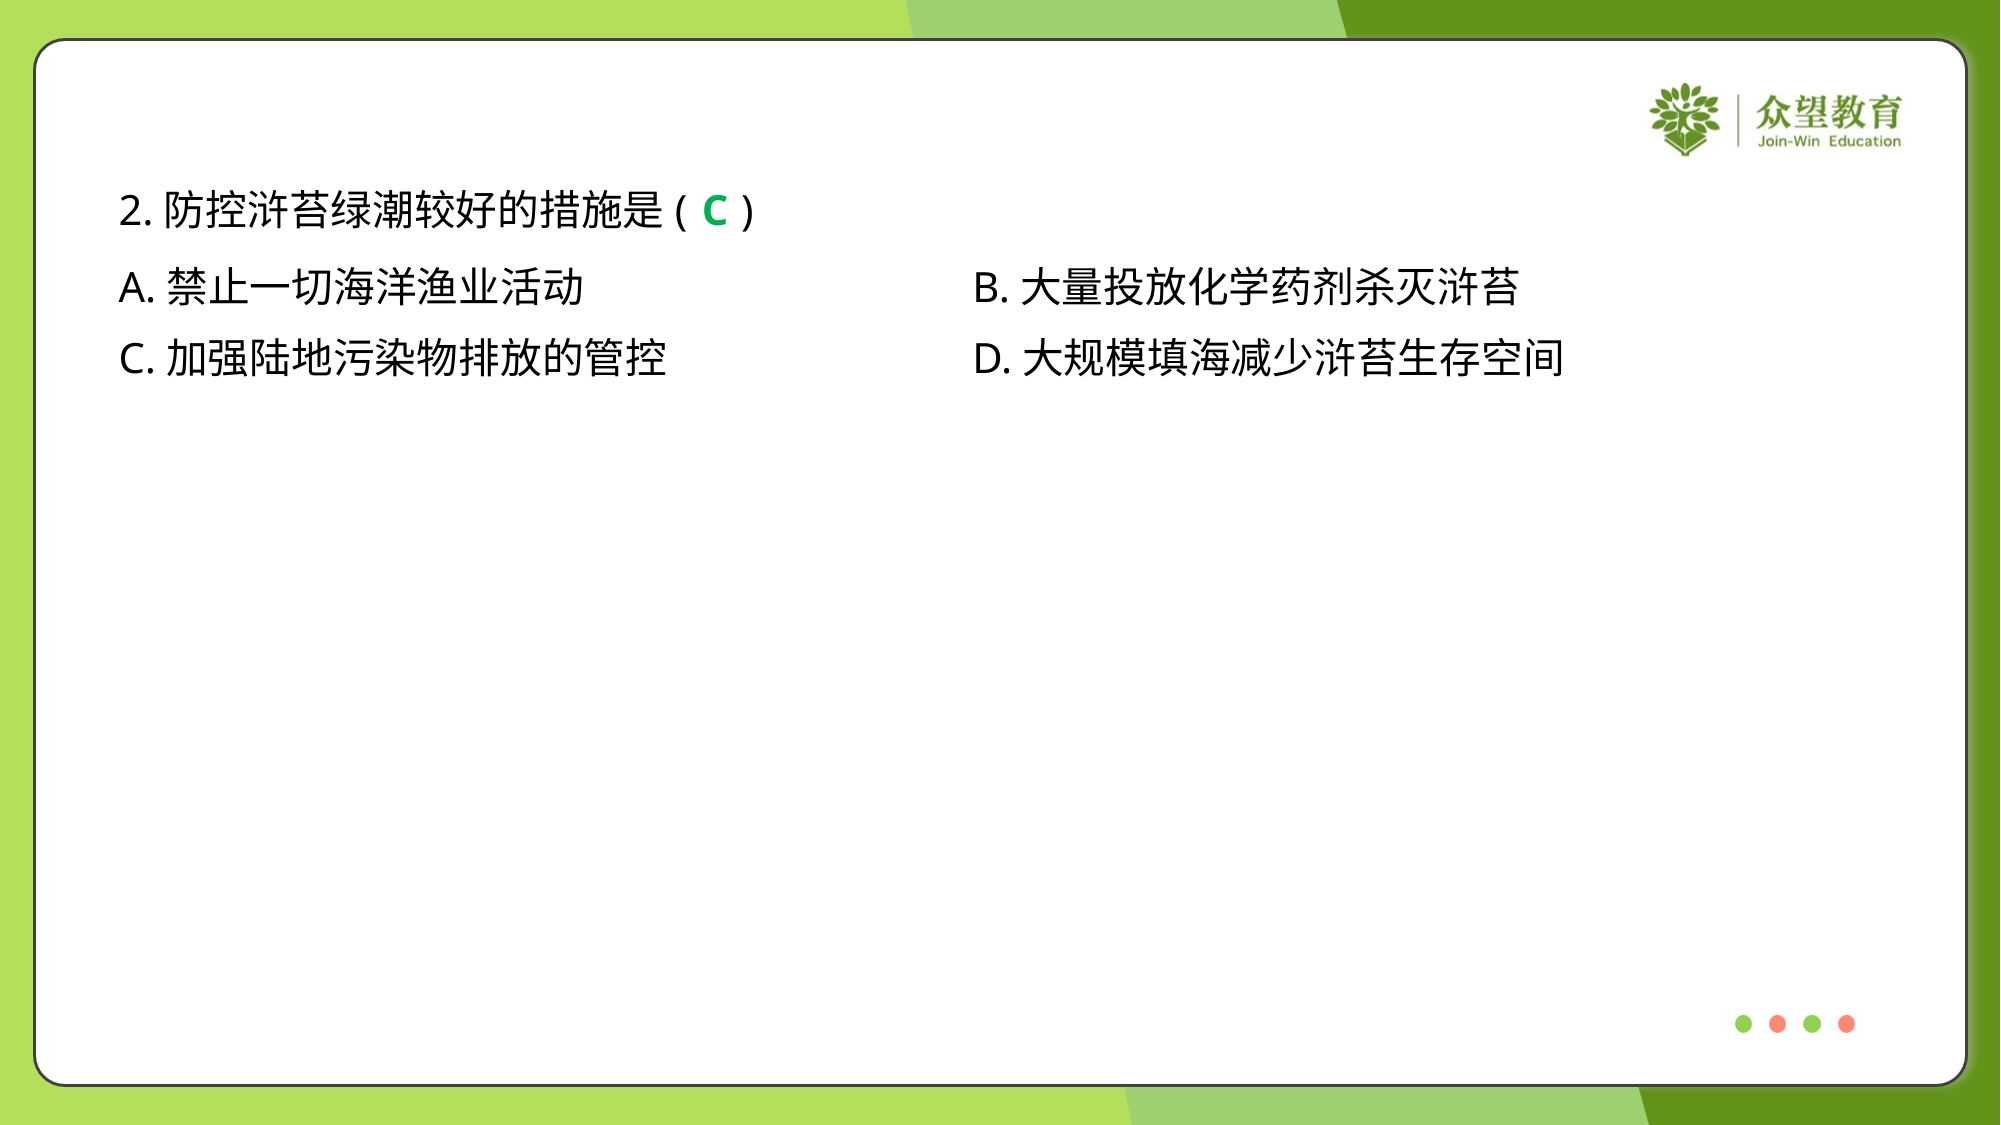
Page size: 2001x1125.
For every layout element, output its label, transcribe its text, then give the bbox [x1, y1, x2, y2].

text_box C [685, 158, 745, 226]
text_box A.禁止一切海洋渔业活动 B.大量投放化学药剂杀灭浒苔 C.加强陆地污染物排放的管控 D.大规模填海减少浒苔生存空间 [118, 235, 1883, 374]
picture [0, 0, 2000, 1125]
text_box 2.防控浒苔绿潮较好的措施是( ) [118, 158, 685, 226]
text_box 2.防控浒苔绿潮较好的措施是( ) [745, 158, 1883, 226]
